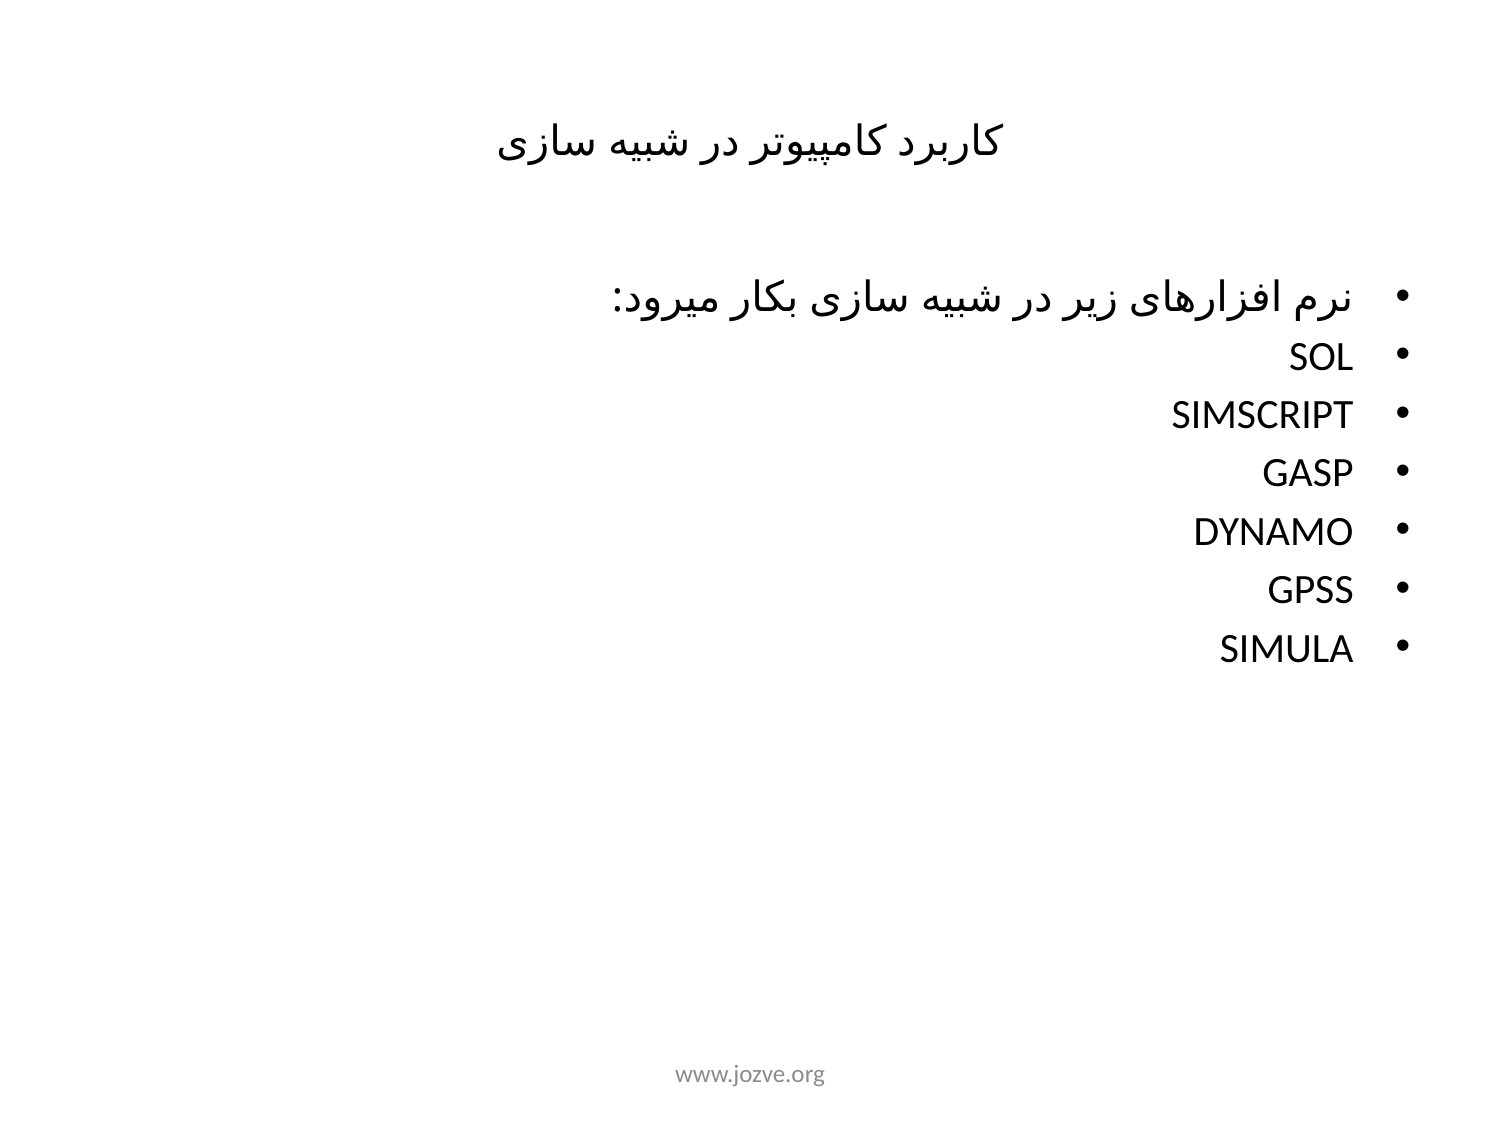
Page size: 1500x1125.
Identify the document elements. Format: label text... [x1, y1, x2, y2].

footer www.jozve.org [512, 1042, 988, 1103]
title کاربرد کامپیوتر در شبیه سازی [75, 45, 1425, 233]
list نرم افزارهای زیر در شبیه سازی بکار میرود: SOL SIMSCRIPT GASP DYNAMO GPSS SIMULA [75, 262, 1425, 1005]
